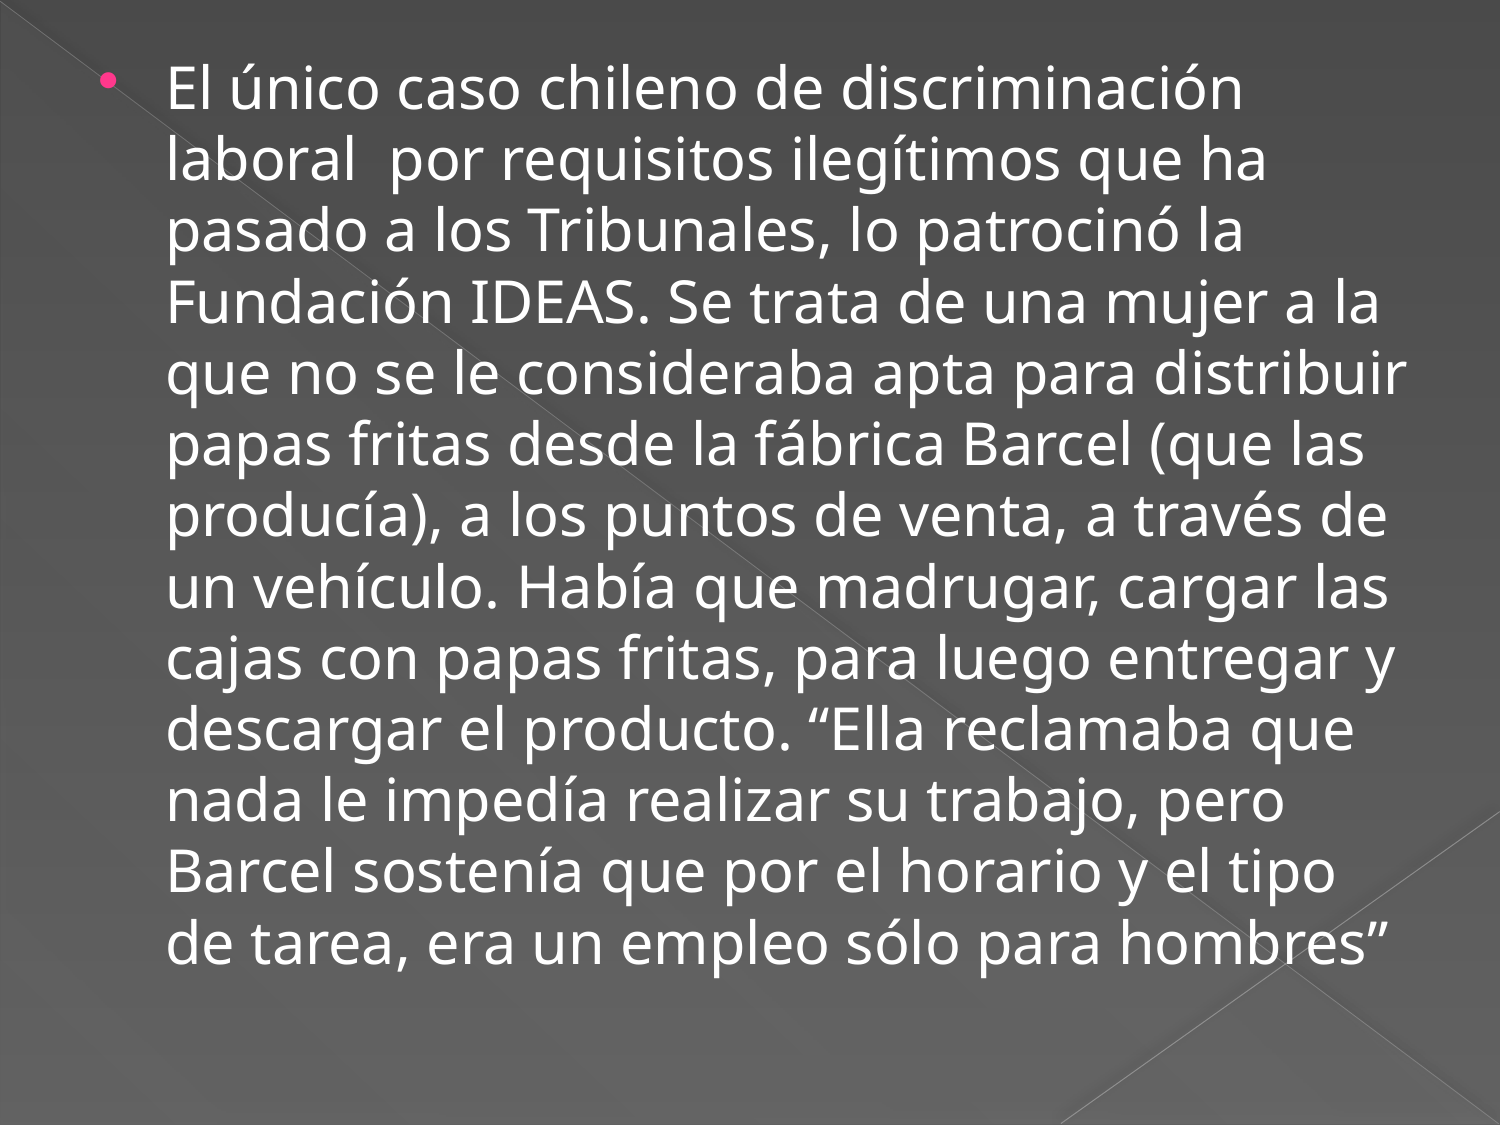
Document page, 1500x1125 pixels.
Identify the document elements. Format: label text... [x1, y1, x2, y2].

list El único caso chileno de discriminación laboral por requisitos ilegítimos que ha pasado a los Tribunales, lo patrocinó la Fundación IDEAS. Se trata de una mujer a la que no se le consideraba apta para distribuir papas fritas desde la fábrica Barcel (que las producía), a los puntos de venta, a través de un vehículo. Había que madrugar, cargar las cajas con papas fritas, para luego entregar y descargar el producto. “Ella reclamaba que nada le impedía realizar su trabajo, pero Barcel sostenía que por el horario y el tipo de tarea, era un empleo sólo para hombres” [75, 42, 1425, 1059]
